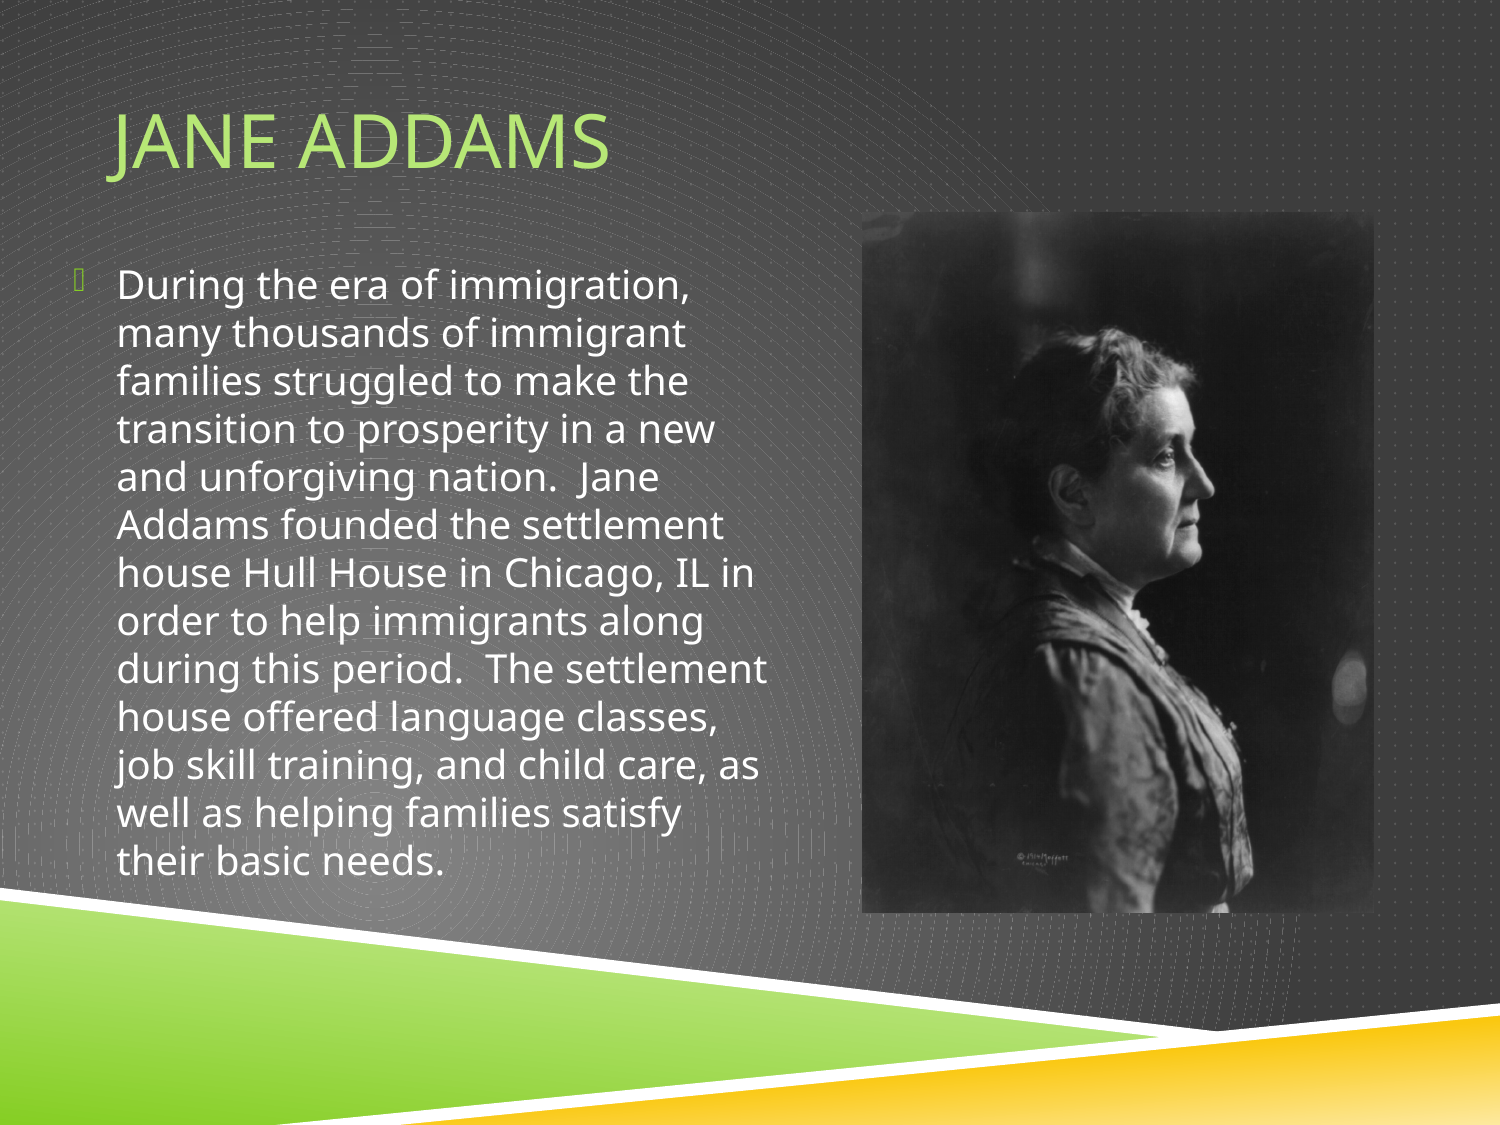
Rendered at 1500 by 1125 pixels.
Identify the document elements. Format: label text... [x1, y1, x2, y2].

list During the era of immigration, many thousands of immigrant families struggled to make the transition to prosperity in a new and unforgiving nation. Jane Addams founded the settlement house Hull House in Chicago, IL in order to help immigrants along during this period. The settlement house offered language classes, job skill training, and child care, as well as helping families satisfy their basic needs. [62, 251, 775, 938]
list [862, 212, 1374, 913]
title Jane addams [112, 45, 1388, 233]
